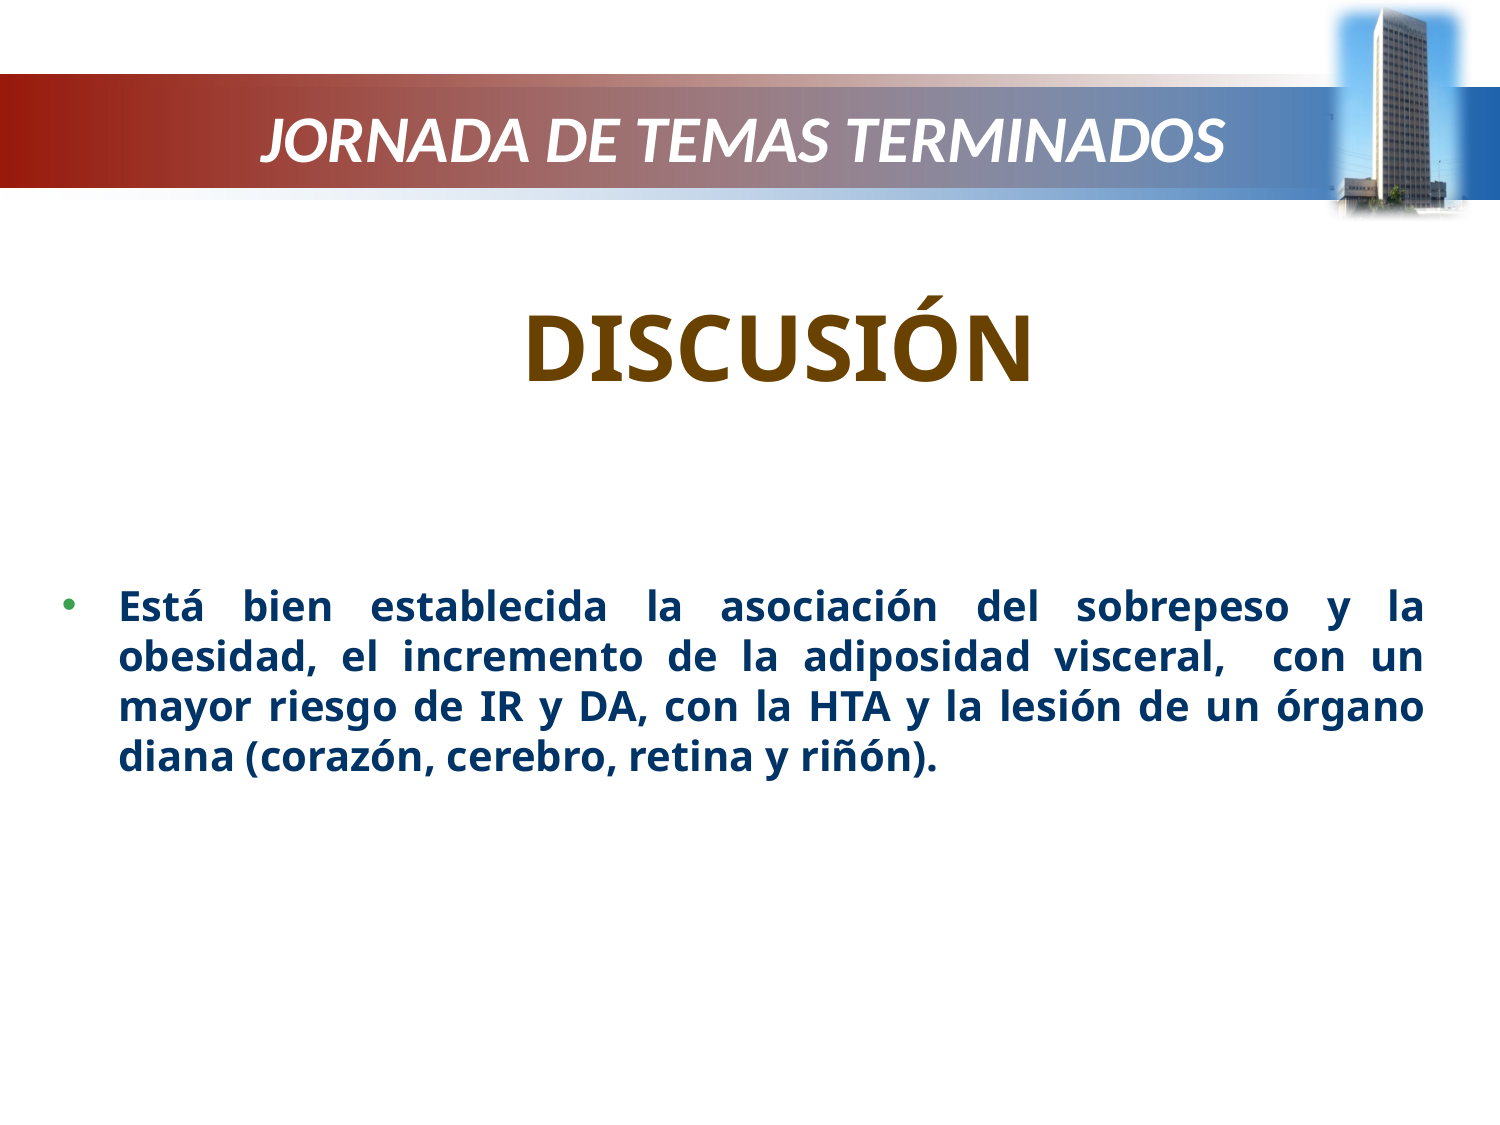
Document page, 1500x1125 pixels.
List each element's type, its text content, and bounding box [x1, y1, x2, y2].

text_box DISCUSIÓN [82, 312, 1477, 378]
list Está bien establecida la asociación del sobrepeso y la obesidad, el incremento de la adiposidad visceral, con un mayor riesgo de IR y DA, con la HTA y la lesión de un órgano diana (corazón, cerebro, retina y riñón). [46, 571, 1442, 844]
title JORNADA DE TEMAS TERMINADOS [137, 89, 1351, 183]
picture [1342, 22, 1458, 200]
